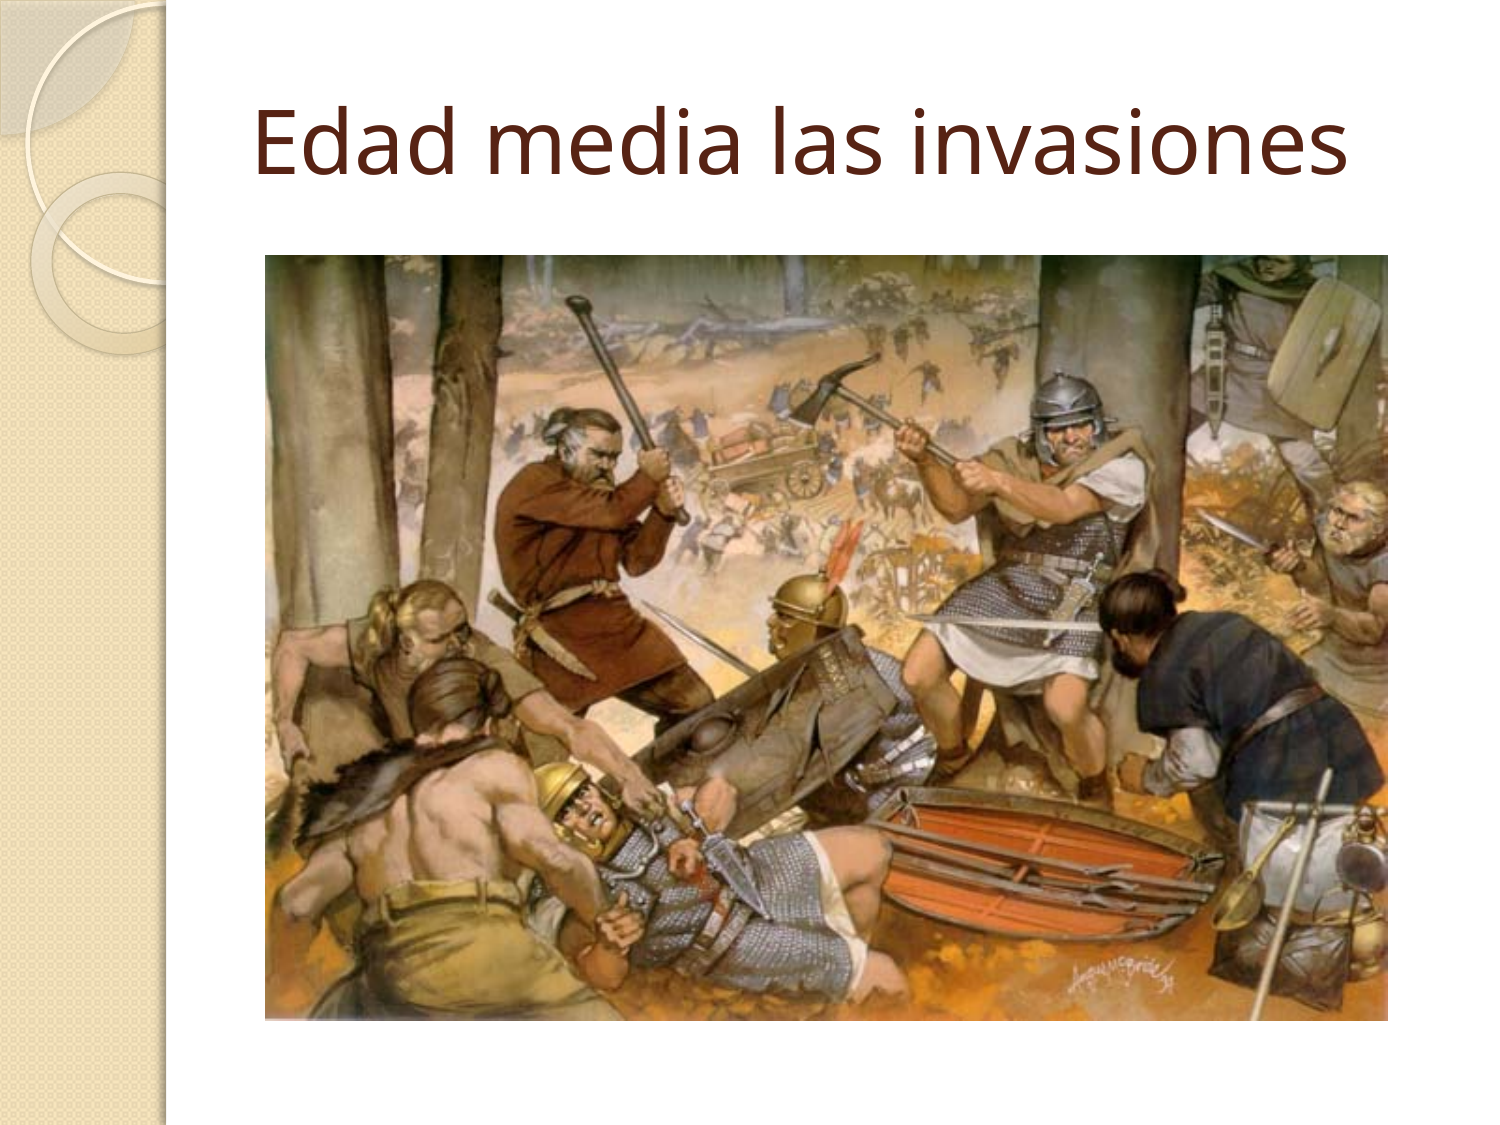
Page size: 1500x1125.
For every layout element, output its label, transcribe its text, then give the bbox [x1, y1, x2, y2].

title Edad media las invasiones [235, 45, 1466, 233]
picture [265, 255, 1389, 1021]
